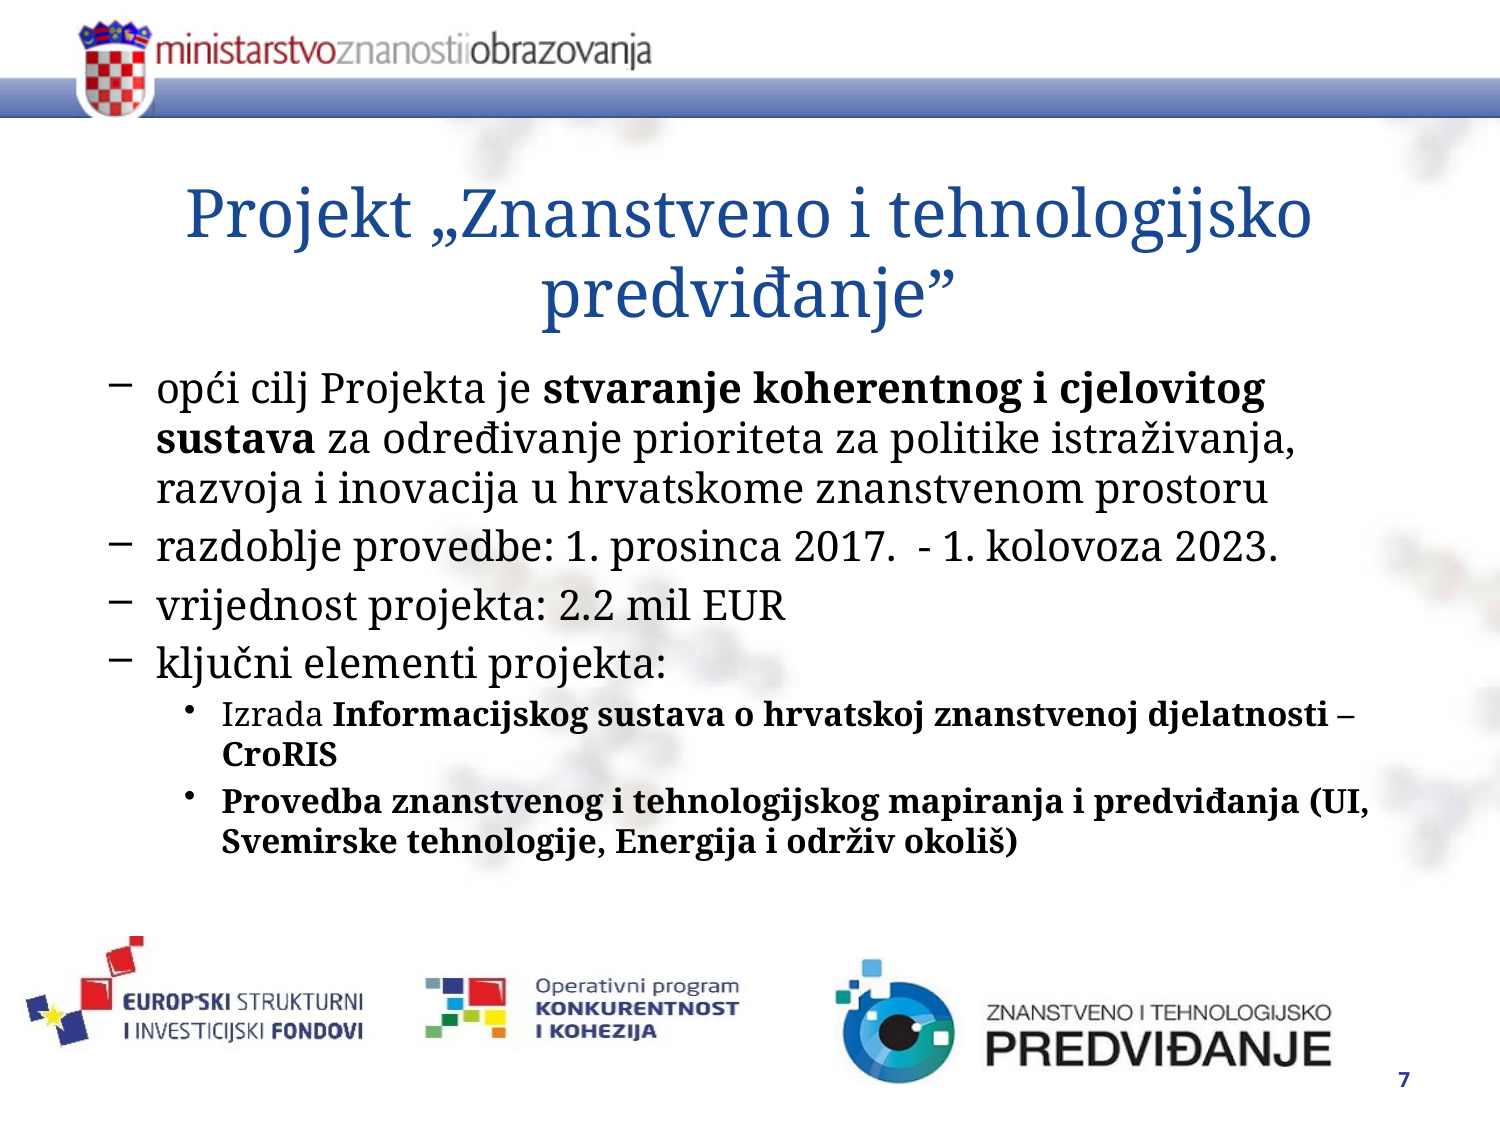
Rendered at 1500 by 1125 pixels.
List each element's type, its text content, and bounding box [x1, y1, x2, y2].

slide_number 7 [1320, 1059, 1425, 1103]
title Projekt „Znanstveno i tehnologijsko predviđanje” [75, 163, 1425, 286]
picture [0, 0, 1500, 1125]
list opći cilj Projekta je stvaranje koherentnog i cjelovitog sustava za određivanje prioriteta za politike istraživanja, razvoja i inovacija u hrvatskome znanstvenom prostoru razdoblje provedbe: 1. prosinca 2017. - 1. kolovoza 2023. vrijednost projekta: 2.2 mil EUR ključni elementi projekta: Izrada Informacijskog sustava o hrvatskoj znanstvenoj djelatnosti – CroRIS Provedba znanstvenog i tehnologijskog mapiranja i predviđanja (UI, Svemirske tehnologije, Energija i održiv okoliš) [19, 286, 1447, 1103]
